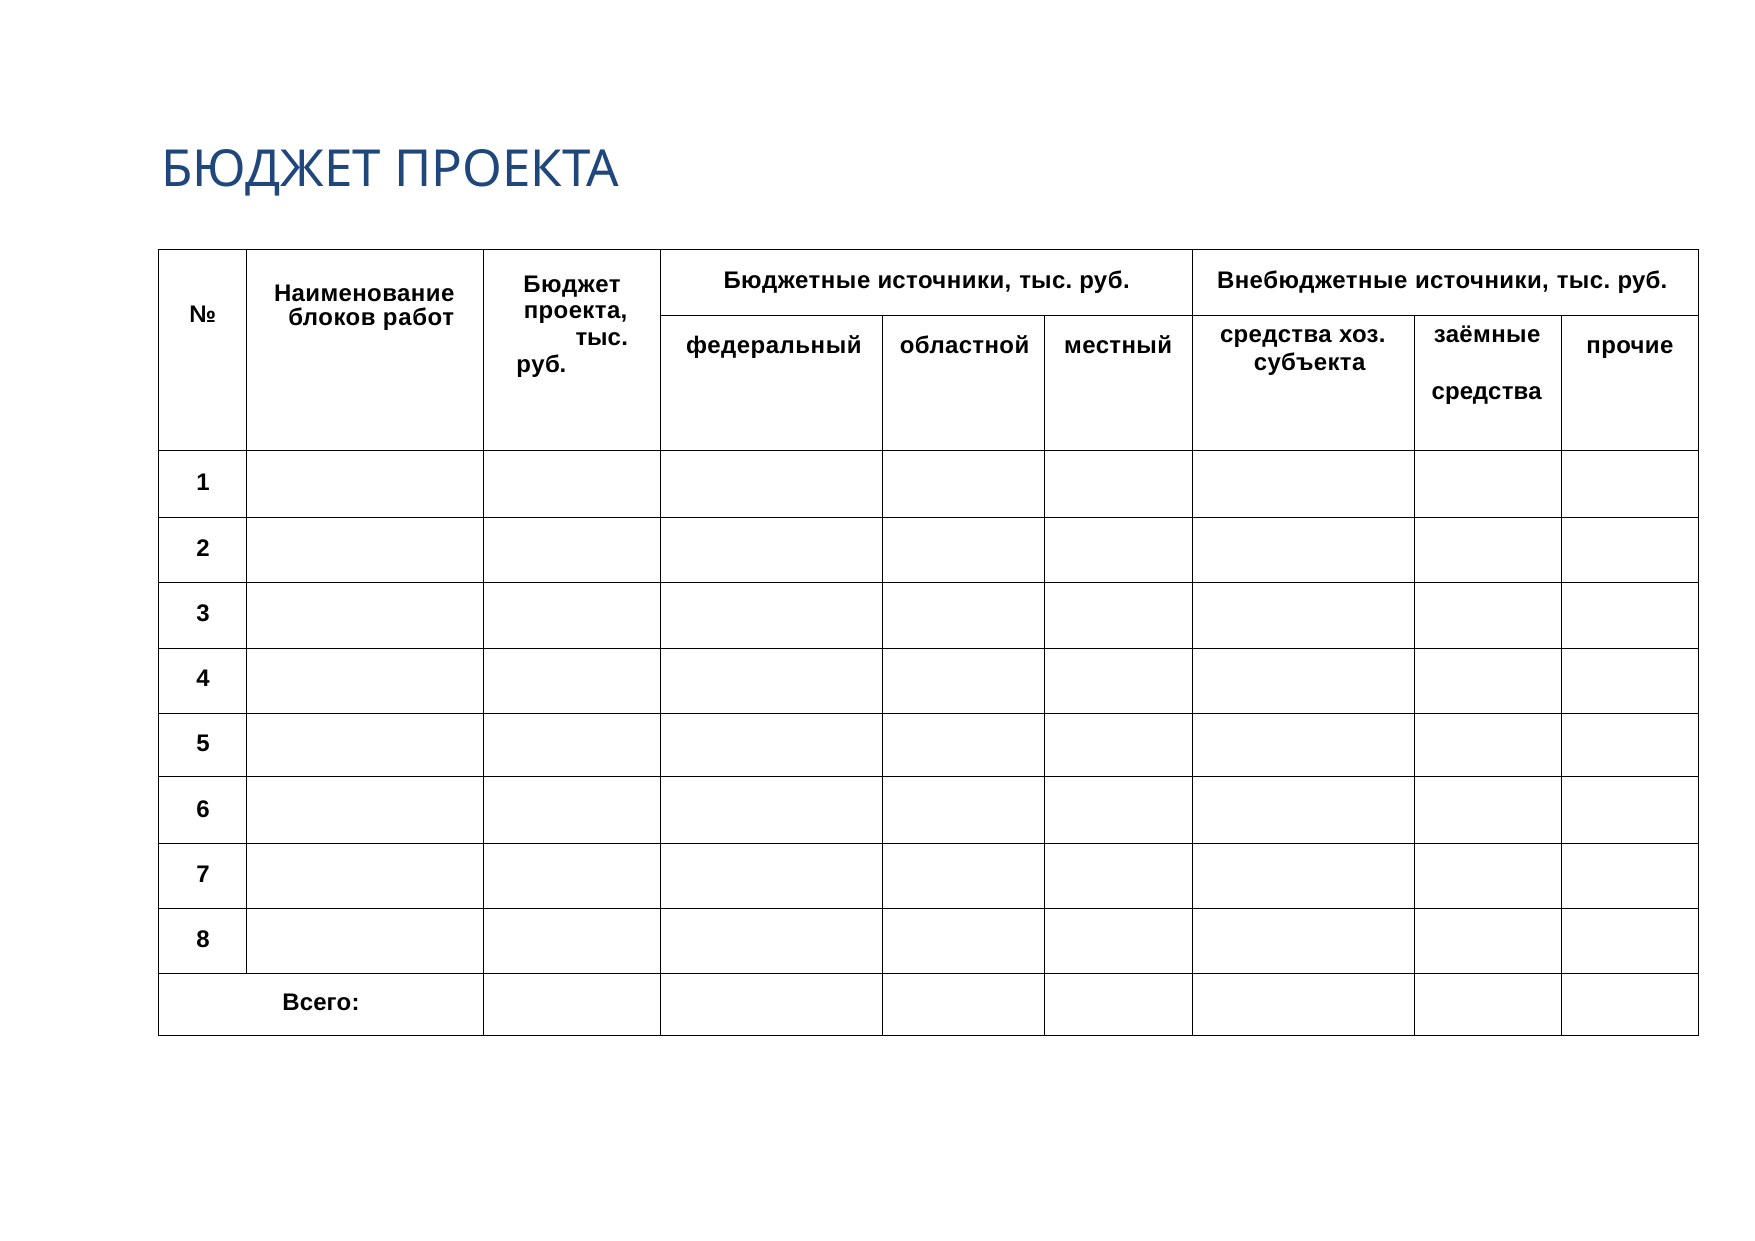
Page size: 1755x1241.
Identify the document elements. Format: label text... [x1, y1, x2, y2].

table_cell [247, 777, 483, 843]
table_cell [1045, 844, 1192, 908]
table_cell [484, 714, 660, 776]
table_cell [661, 583, 882, 648]
table_cell [1562, 451, 1698, 517]
table_cell 7 [159, 844, 246, 908]
table_header Бюджетные источники, тыс. руб. [661, 250, 1192, 315]
table_cell [661, 518, 882, 582]
table_cell Всего: [159, 974, 483, 1035]
table_cell [1045, 974, 1192, 1035]
table_cell [661, 844, 882, 908]
table_cell [1415, 518, 1561, 582]
table_cell [247, 649, 483, 713]
table_cell [1415, 777, 1561, 843]
table_cell [661, 909, 882, 973]
table_cell [247, 583, 483, 648]
table_cell [484, 974, 660, 1035]
table_cell 6 [159, 777, 246, 843]
table_cell [1562, 649, 1698, 713]
table_cell [883, 974, 1044, 1035]
table_cell [247, 714, 483, 776]
table_cell [661, 649, 882, 713]
table_cell [1193, 518, 1414, 582]
table_cell [247, 909, 483, 973]
table_cell [883, 649, 1044, 713]
table_cell 4 [159, 649, 246, 713]
table_header Бюджет проекта, тыс. руб. [484, 250, 660, 450]
table_cell 5 [159, 714, 246, 776]
table_cell [1045, 649, 1192, 713]
table_cell [484, 583, 660, 648]
table_cell [1415, 909, 1561, 973]
table_cell прочие [1562, 316, 1698, 450]
table_cell [1562, 909, 1698, 973]
table_cell [1562, 714, 1698, 776]
table_header Наименование блоков работ [247, 250, 483, 450]
table_cell 1 [159, 451, 246, 517]
table_cell 2 [159, 518, 246, 582]
table_cell [1562, 583, 1698, 648]
table_cell [1045, 714, 1192, 776]
table_cell [484, 777, 660, 843]
table_cell [1193, 844, 1414, 908]
table_cell [1562, 777, 1698, 843]
table_cell [883, 909, 1044, 973]
table_cell [1562, 518, 1698, 582]
table_cell [1562, 974, 1698, 1035]
table_header Внебюджетные источники, тыс. руб. [1193, 250, 1698, 315]
table_cell [883, 583, 1044, 648]
title БЮДЖЕТ ПРОЕКТА [159, 132, 660, 249]
table_cell [1045, 518, 1192, 582]
table_cell [484, 451, 660, 517]
table_cell [1045, 451, 1192, 517]
table_cell [1045, 909, 1192, 973]
table_cell [883, 518, 1044, 582]
table_cell [1193, 649, 1414, 713]
table_cell [1045, 583, 1192, 648]
table_cell средства хоз. субъекта [1193, 316, 1414, 450]
table_cell федеральный [661, 316, 882, 450]
table_cell областной [883, 316, 1044, 450]
table_cell [883, 714, 1044, 776]
table_cell [1193, 583, 1414, 648]
table_cell 8 [159, 909, 246, 973]
table_cell заёмные средства [1415, 316, 1561, 450]
table_cell [247, 451, 483, 517]
table_cell [1415, 974, 1561, 1035]
table_cell [661, 777, 882, 843]
table_cell 3 [159, 583, 246, 648]
table_cell [1415, 714, 1561, 776]
table_cell [1045, 777, 1192, 843]
table_cell [484, 844, 660, 908]
table_cell [883, 451, 1044, 517]
table_cell [484, 518, 660, 582]
table_cell [883, 844, 1044, 908]
table_cell [247, 518, 483, 582]
table_cell [484, 909, 660, 973]
table_cell [1415, 844, 1561, 908]
table_cell [1193, 974, 1414, 1035]
table_cell [1193, 714, 1414, 776]
table_cell [1415, 649, 1561, 713]
table_cell [247, 844, 483, 908]
table_cell [1415, 451, 1561, 517]
table_cell [1193, 451, 1414, 517]
table_cell [1562, 844, 1698, 908]
table_cell [1193, 909, 1414, 973]
table_cell [883, 777, 1044, 843]
table_cell [661, 714, 882, 776]
table_header № [159, 250, 246, 450]
table_cell [661, 451, 882, 517]
table_cell местный [1045, 316, 1192, 450]
table_cell [484, 649, 660, 713]
table_cell [661, 974, 882, 1035]
table_cell [1415, 583, 1561, 648]
table_cell [1193, 777, 1414, 843]
